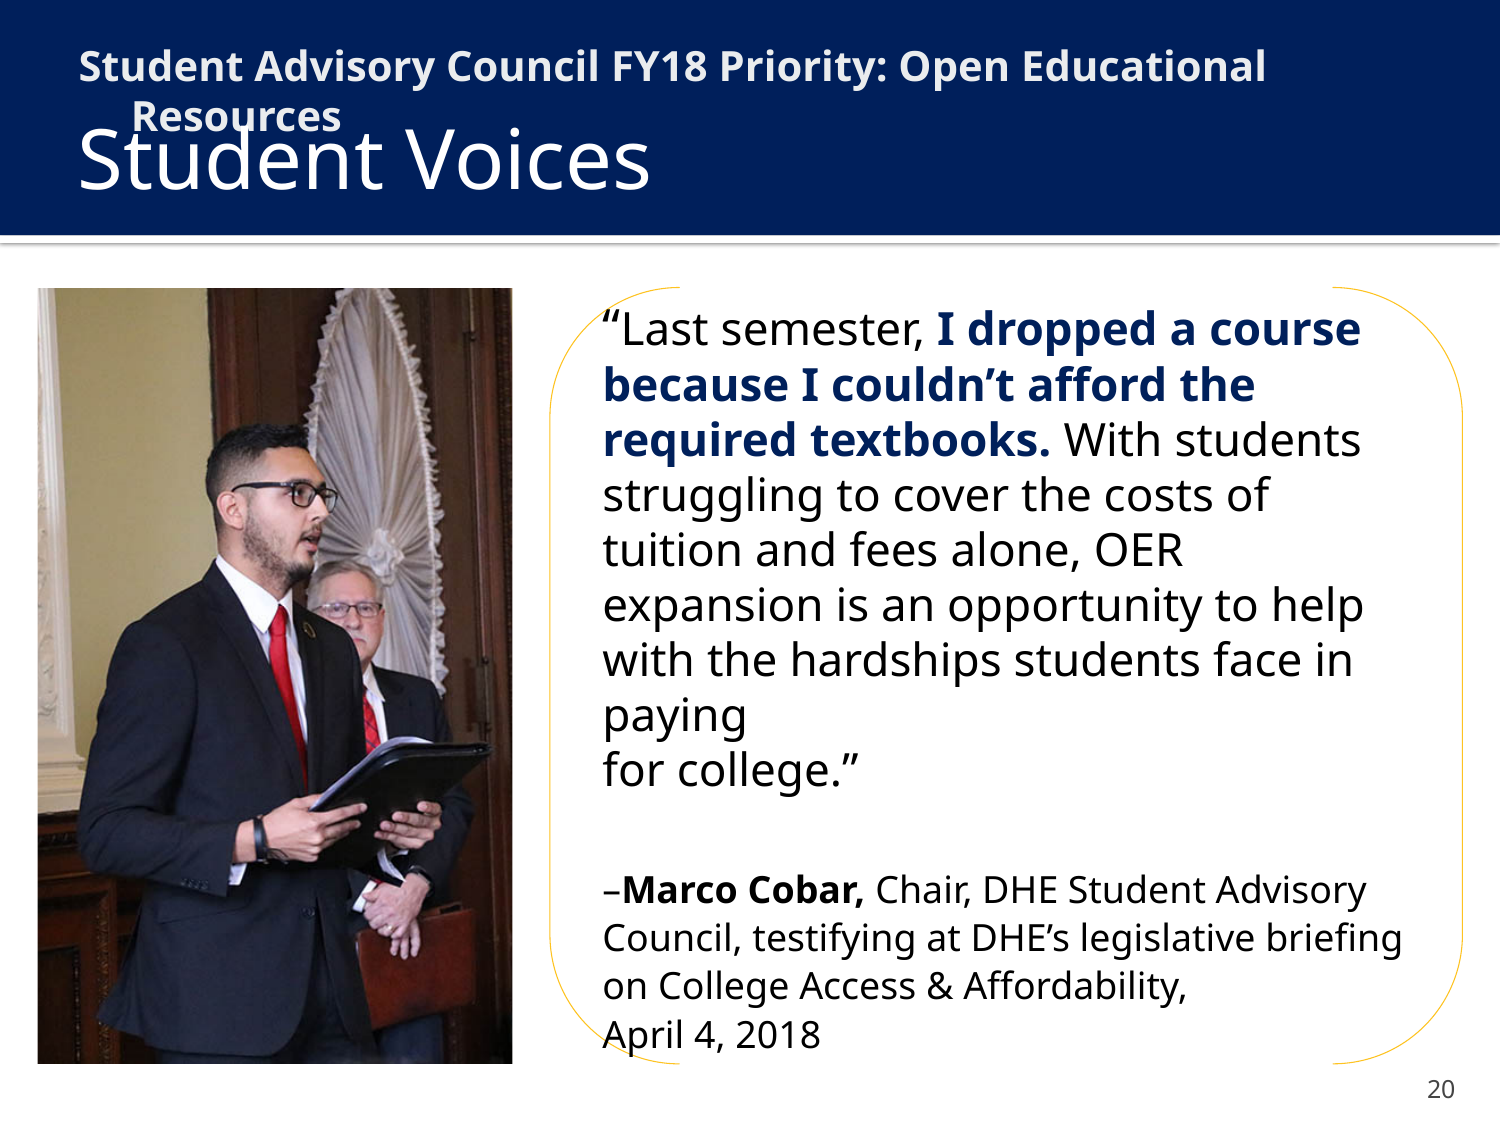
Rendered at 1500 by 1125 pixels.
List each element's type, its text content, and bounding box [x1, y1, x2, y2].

list Student Advisory Council FY18 Priority: Open Educational Resources [49, 24, 1451, 101]
picture [37, 288, 513, 1064]
text_box “Last semester, I dropped a course because I couldn’t afford the required textbooks. With students struggling to cover the costs of tuition and fees alone, OER expansion is an opportunity to help with the hardships students face in paying for college.” –Marco Cobar, Chair, DHE Student Advisory Council, testifying at DHE’s legislative briefing on College Access & Affordability, April 4, 2018 [549, 286, 1463, 1065]
title Student Voices [62, 87, 1438, 226]
